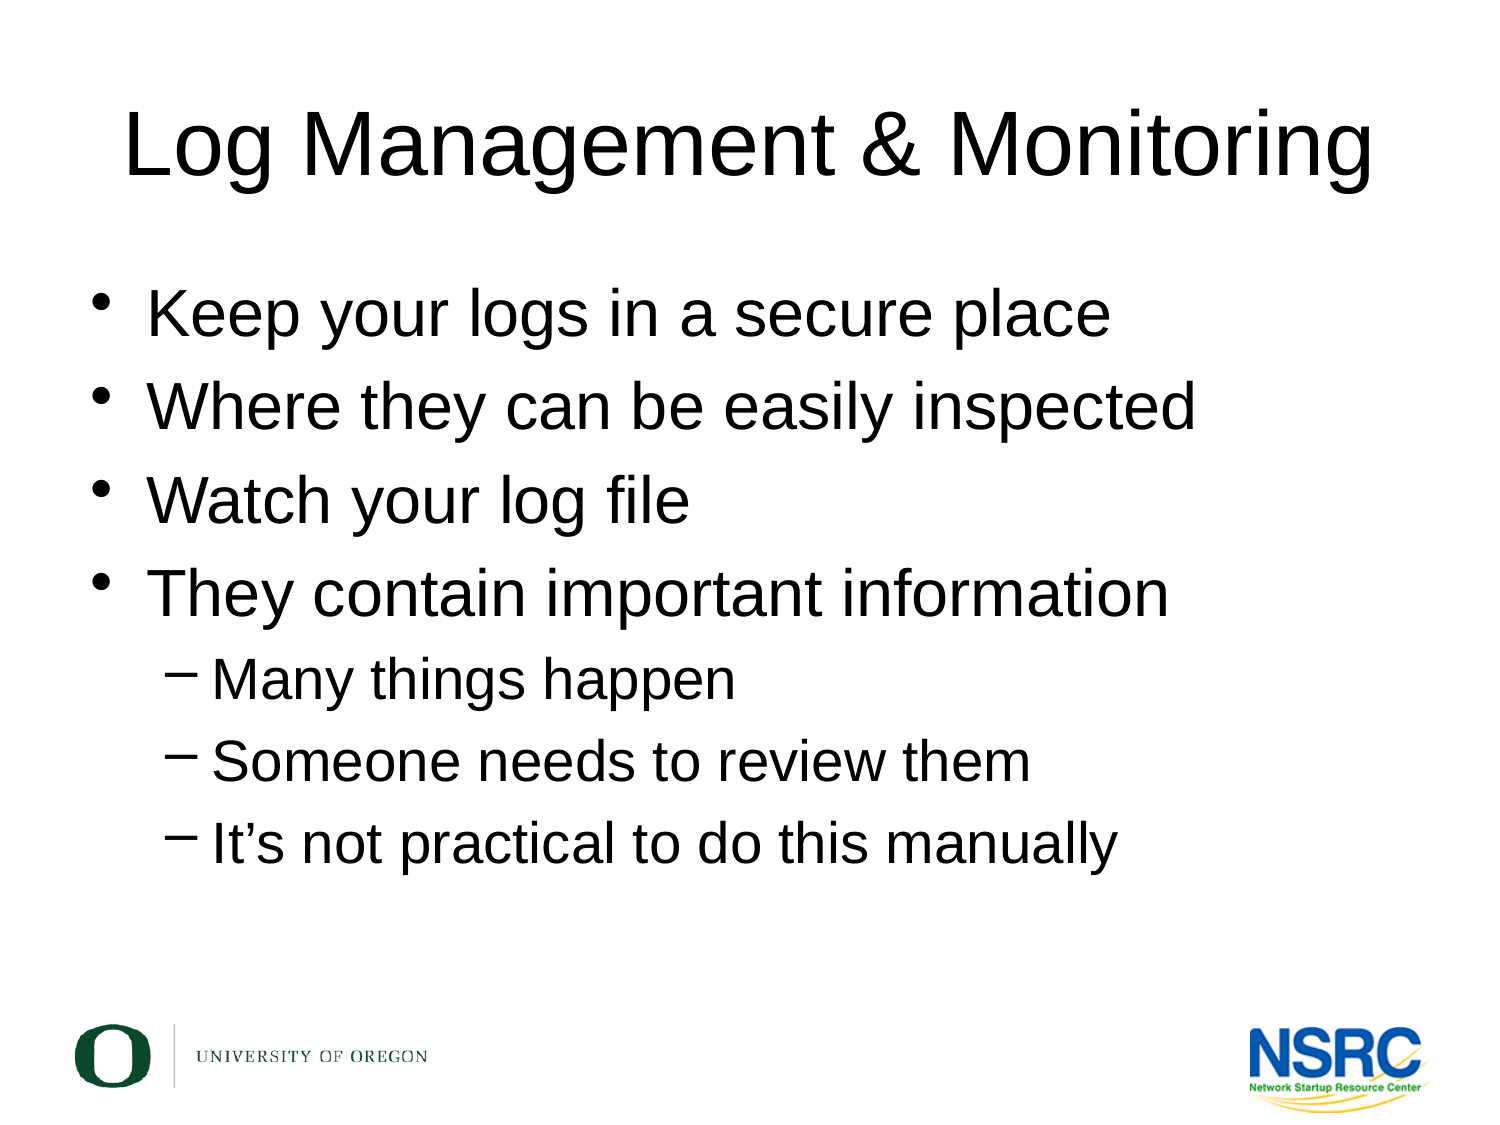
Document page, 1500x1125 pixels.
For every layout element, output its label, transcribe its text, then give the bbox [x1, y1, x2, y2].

picture [75, 1024, 427, 1088]
list Keep your logs in a secure place Where they can be easily inspected Watch your log file They contain important information Many things happen Someone needs to review them It’s not practical to do this manually [75, 262, 1425, 913]
picture [1250, 1027, 1430, 1113]
title Log Management & Monitoring [75, 45, 1425, 233]
